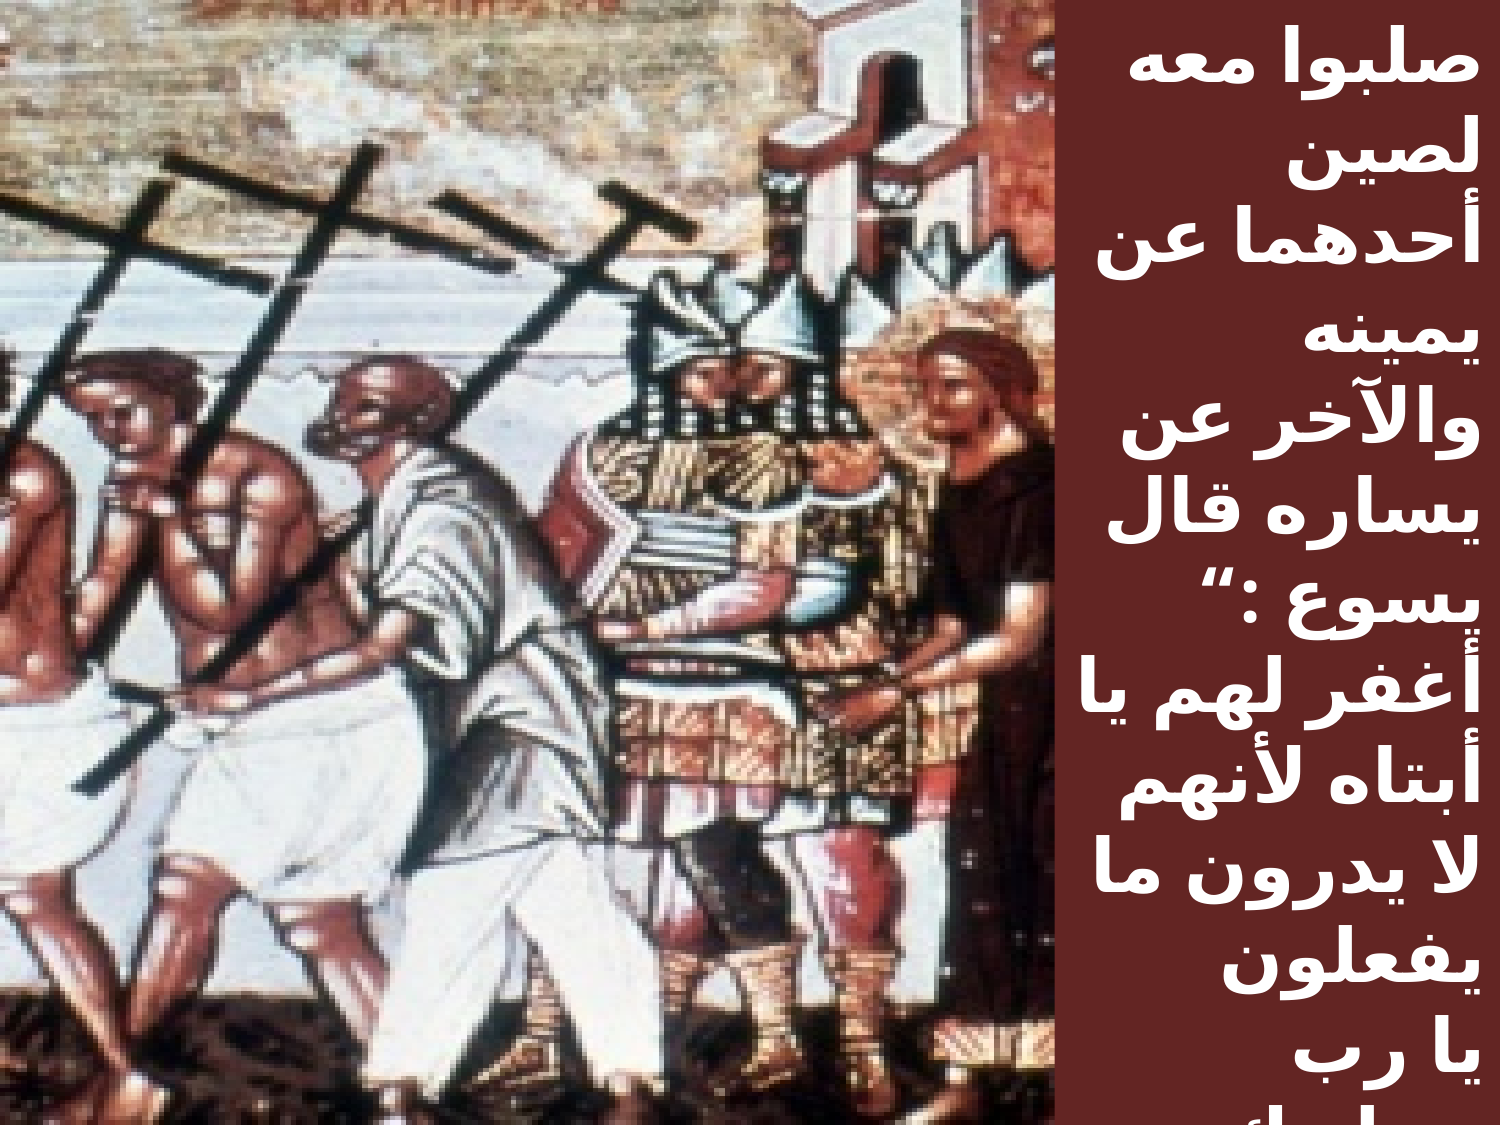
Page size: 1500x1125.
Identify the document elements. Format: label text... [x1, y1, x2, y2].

picture [0, 0, 1055, 1125]
text_box صلبوا معه لصين أحدهما عن يمينه والآخر عن يساره قال يسوع :“ أغفر لهم يا أبتاه لأنهم لا يدرون ما يفعلون يا رب بصليبك قتلت الحقد أخلع يا رب كل حقد في قلوبنا وانشر السلام [1056, 0, 1500, 1125]
